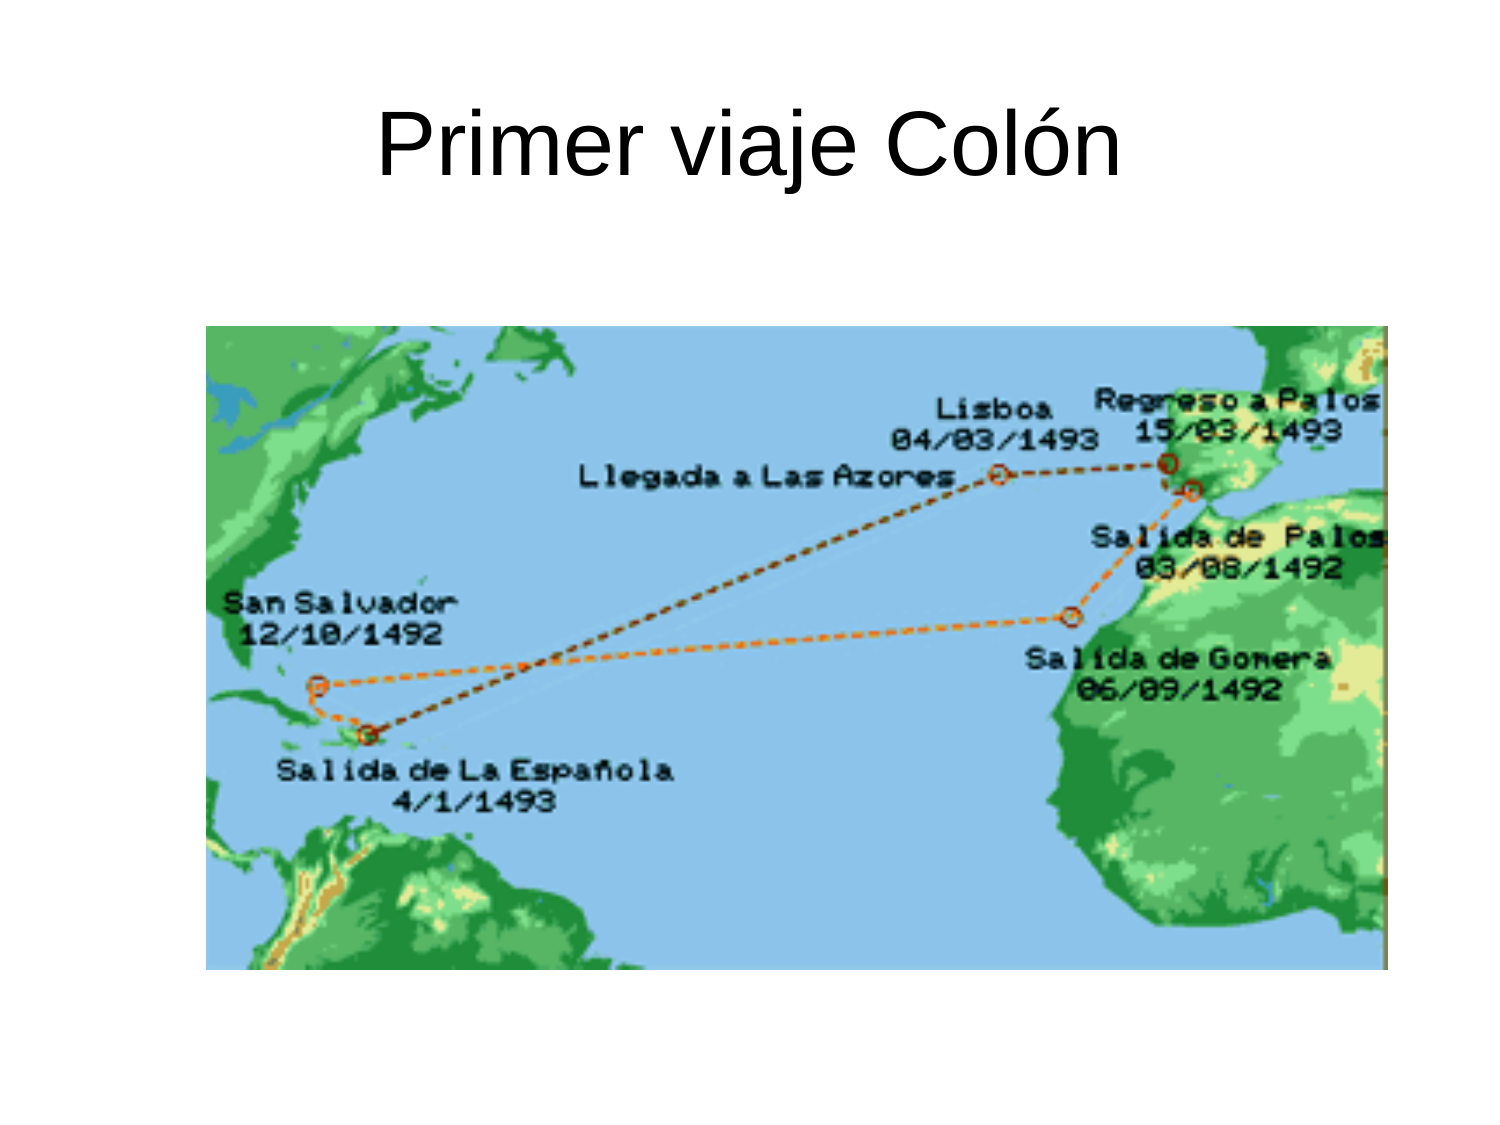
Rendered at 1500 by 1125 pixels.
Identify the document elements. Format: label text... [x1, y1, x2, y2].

picture [206, 325, 1389, 970]
title Primer viaje Colón [74, 44, 1426, 233]
